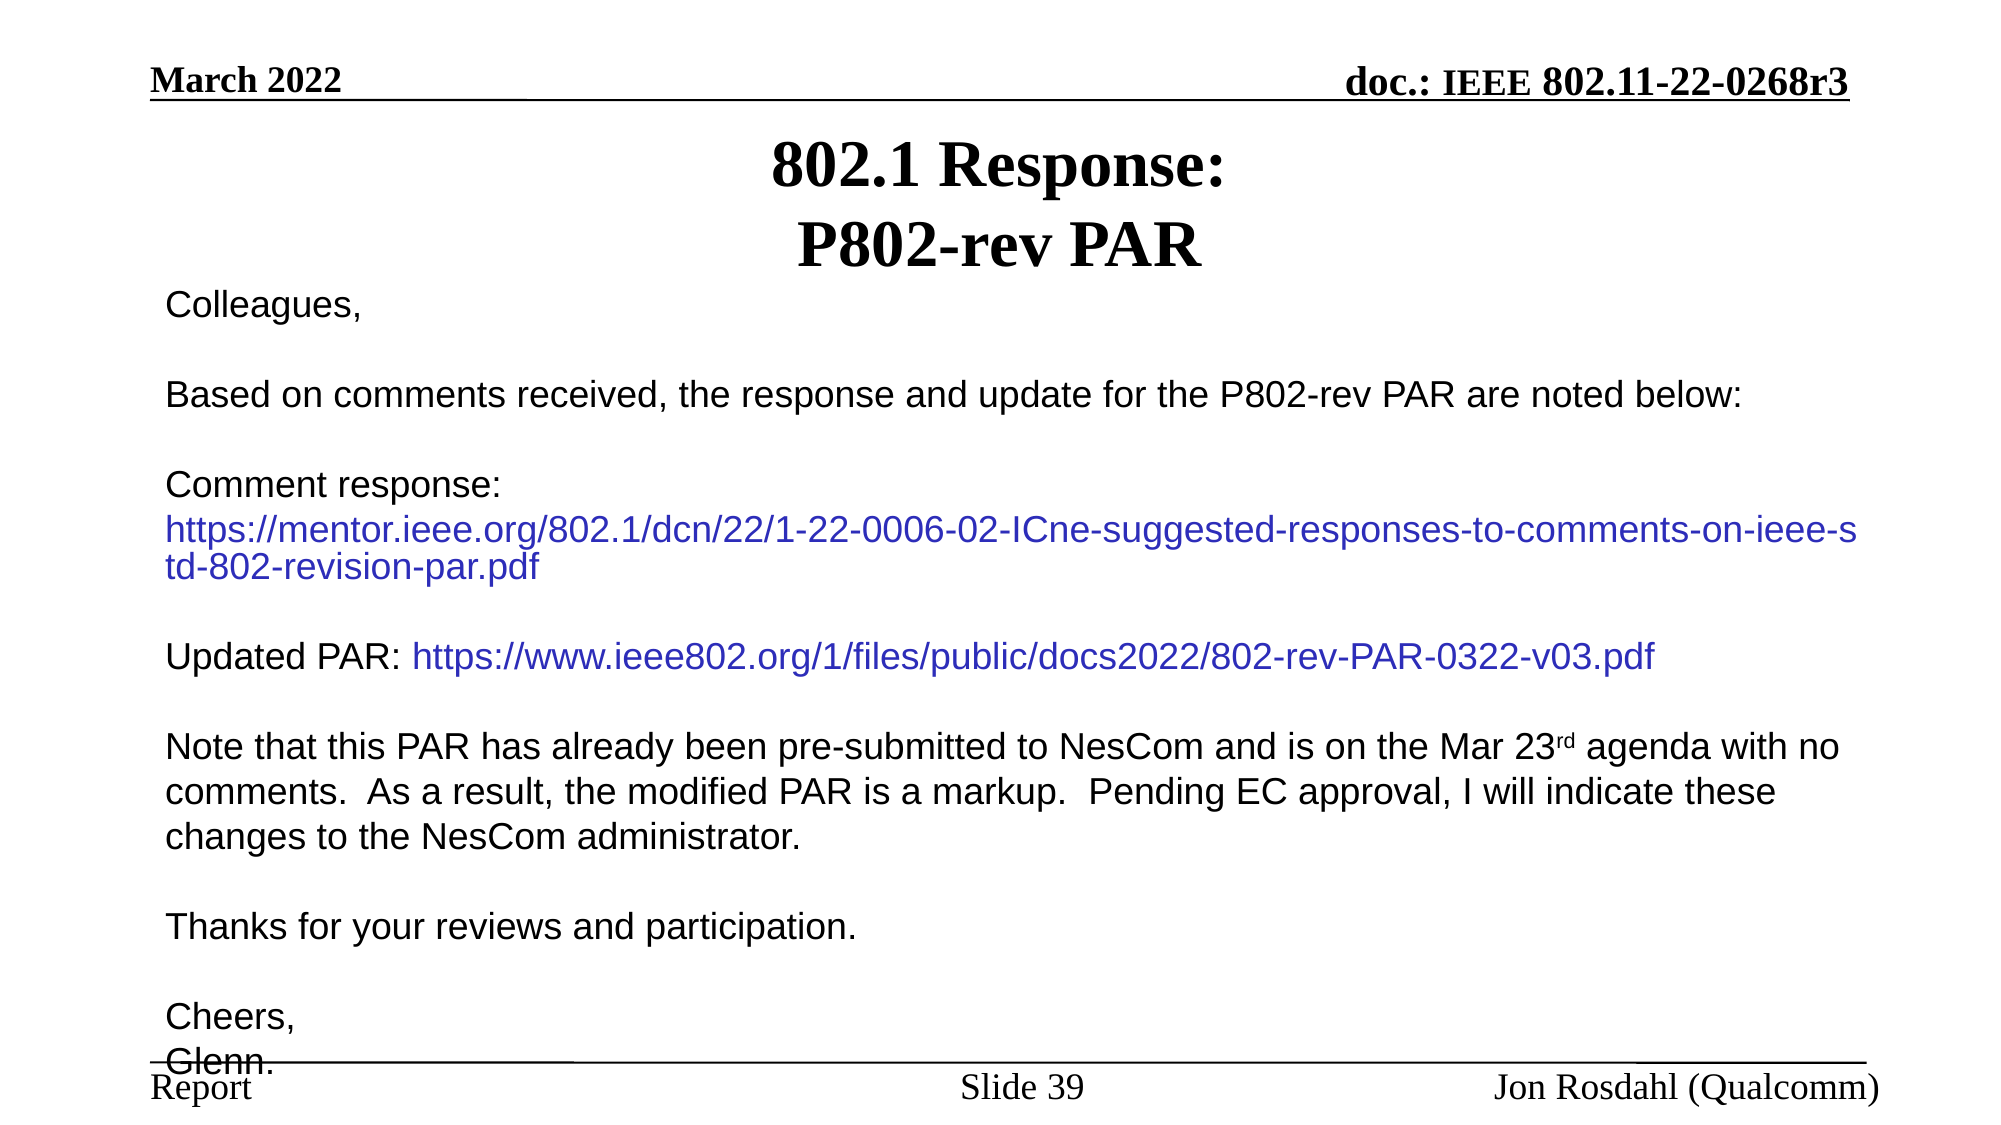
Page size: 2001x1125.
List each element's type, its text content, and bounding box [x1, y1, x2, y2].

slide_number Slide 39 [950, 1061, 1095, 1125]
list Colleagues, Based on comments received, the response and update for the P802-rev PAR are noted below: Comment response: https://mentor.ieee.org/802.1/dcn/22/1-22-0006-02-ICne-suggested-responses-to-comments-on-ieee-std-802-revision-par.pdf Updated PAR: https://www.ieee802.org/1/files/public/docs2022/802-rev-PAR-0322-v03.pdf Note that this PAR has already been pre-submitted to NesCom and is on the Mar 23rd agenda with no comments. As a result, the modified PAR is a markup. Pending EC approval, I will indicate these changes to the NesCom administrator. Thanks for your reviews and participation. Cheers, Glenn. [149, 272, 1881, 1053]
title 802.1 Response: P802-rev PAR [149, 112, 1850, 272]
footer Jon Rosdahl (Qualcomm) [1436, 1061, 1881, 1108]
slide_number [149, 49, 431, 100]
